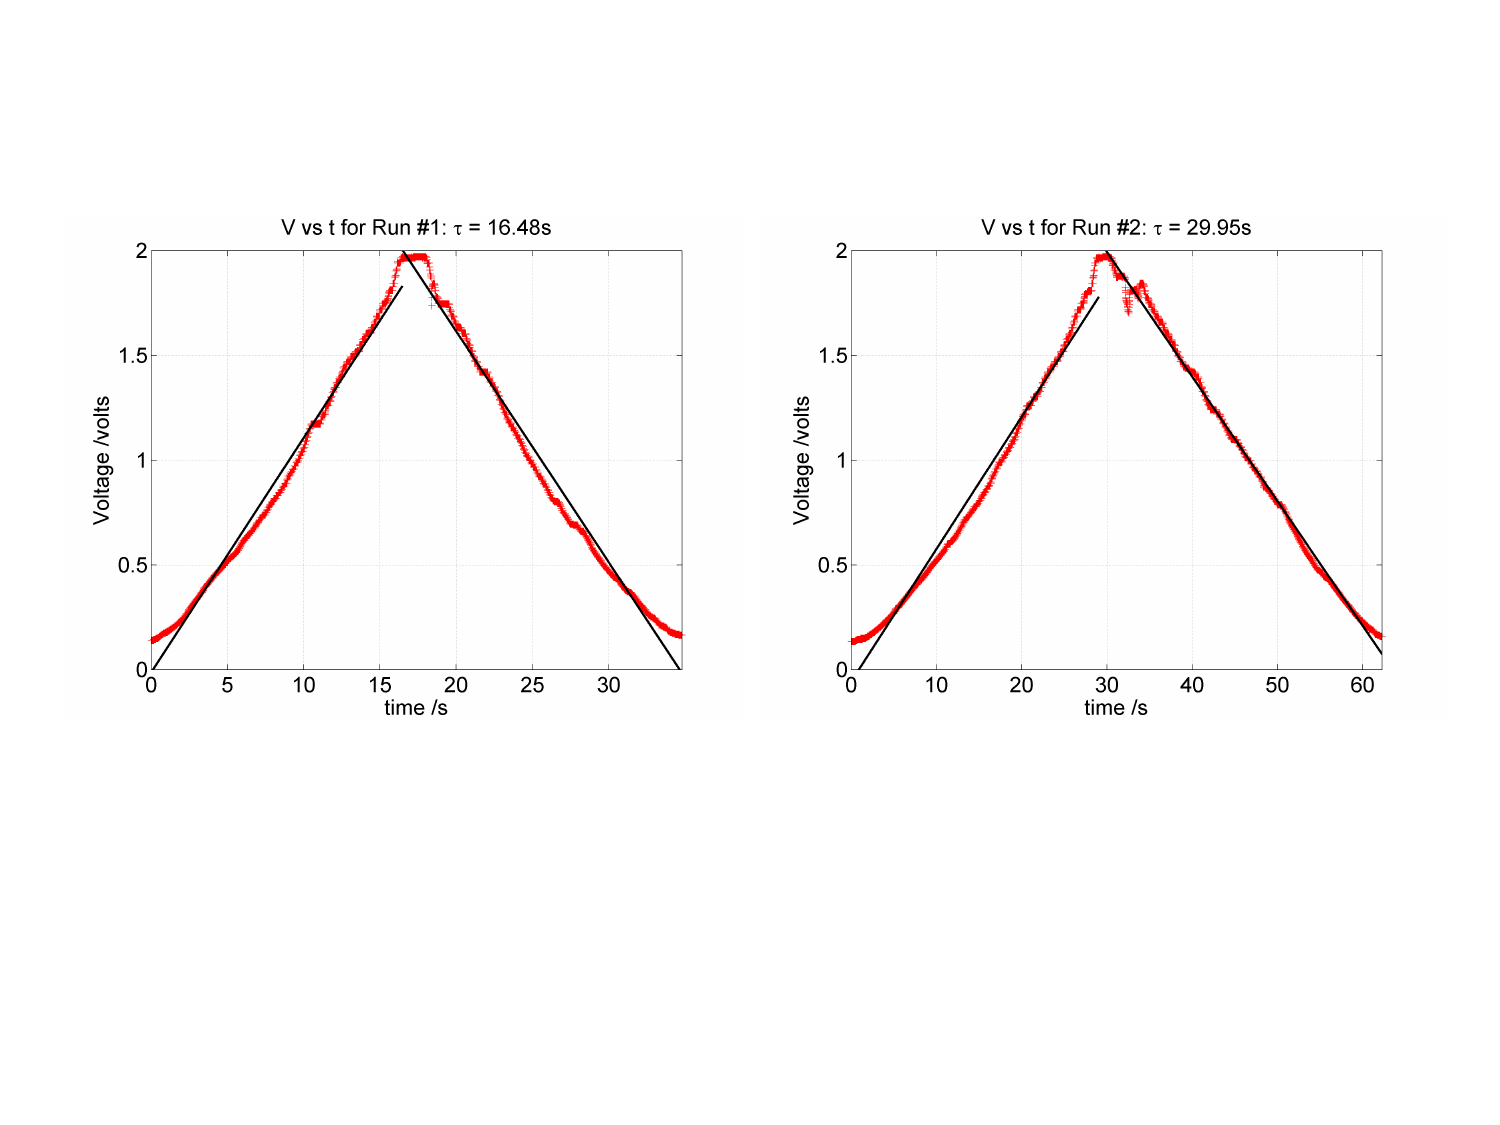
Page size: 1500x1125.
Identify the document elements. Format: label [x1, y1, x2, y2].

picture [62, 212, 747, 726]
picture [762, 212, 1447, 726]
